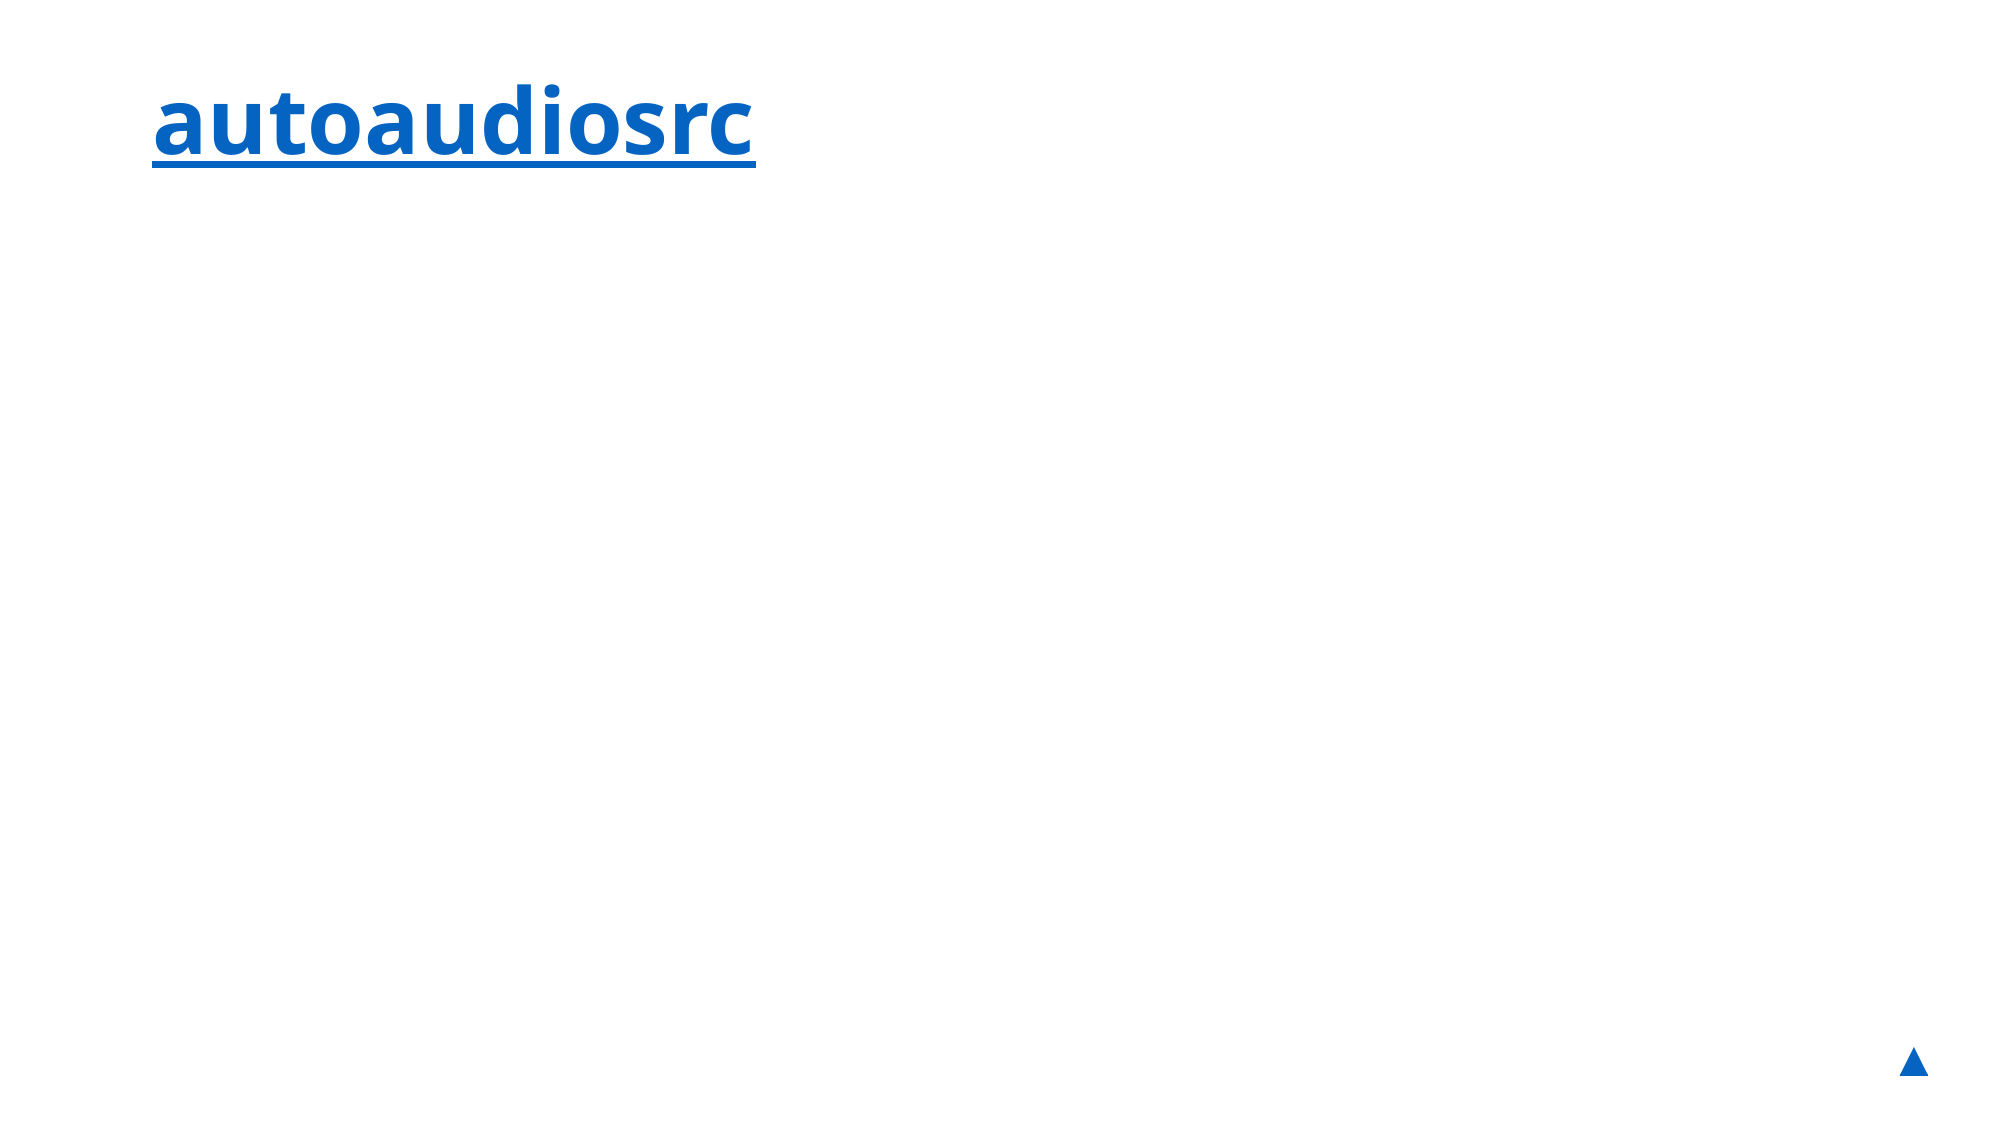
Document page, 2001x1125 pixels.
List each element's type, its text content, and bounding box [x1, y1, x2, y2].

text_box ▲ [1884, 1026, 1946, 1087]
title autoaudiosrc [137, 59, 1863, 182]
